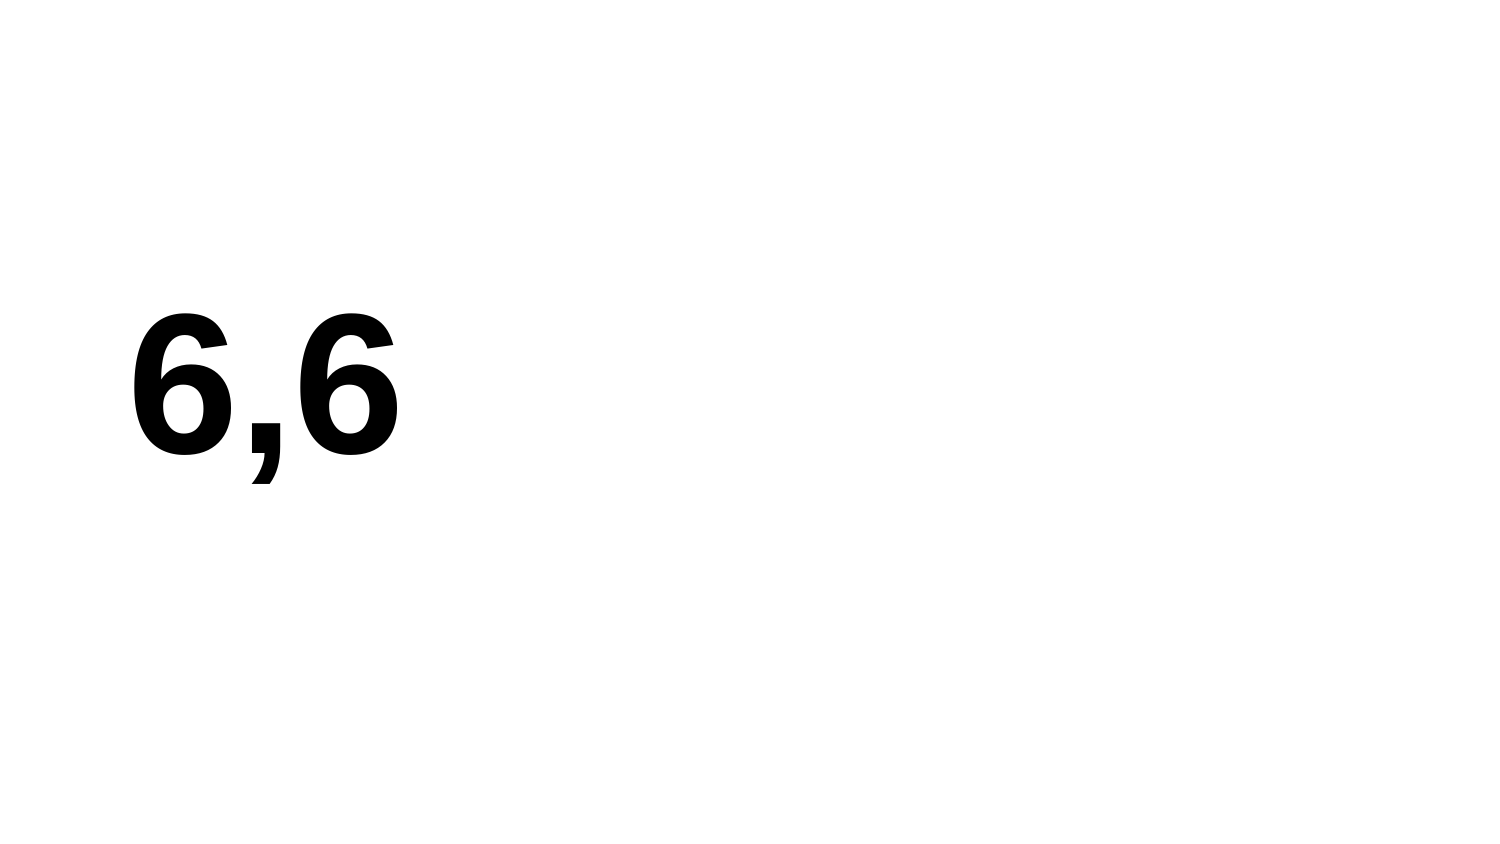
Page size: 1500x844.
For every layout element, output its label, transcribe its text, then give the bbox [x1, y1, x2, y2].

text_box 6,6 [112, 235, 1388, 509]
